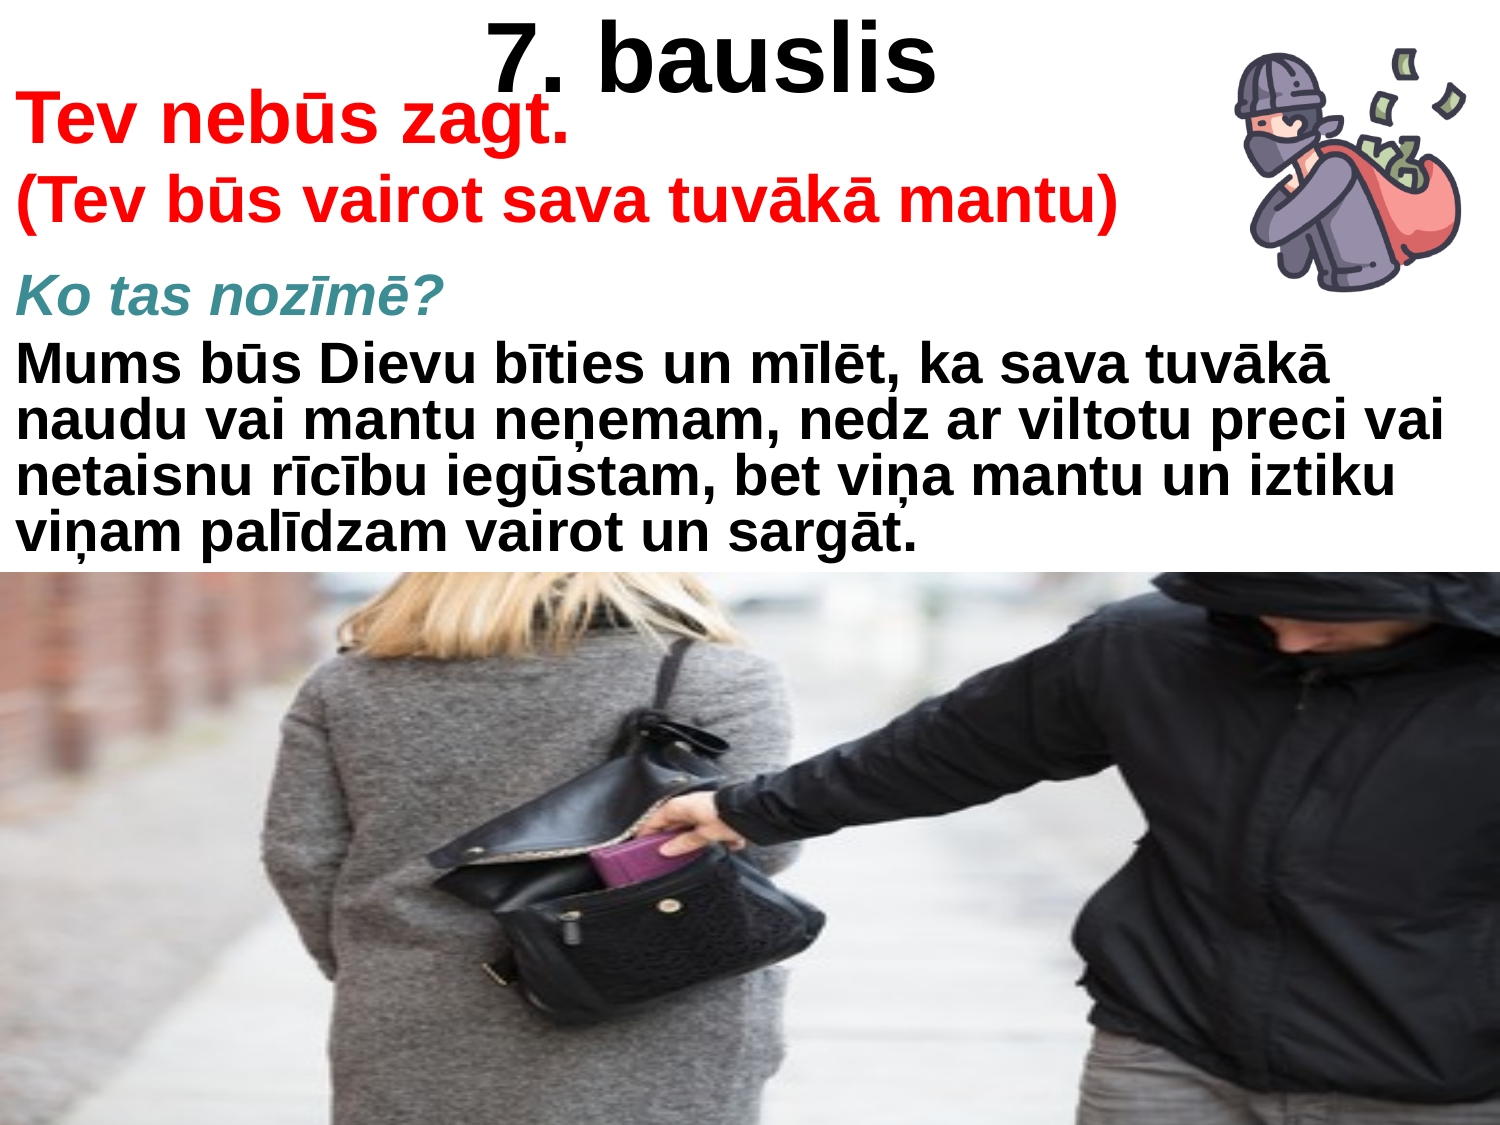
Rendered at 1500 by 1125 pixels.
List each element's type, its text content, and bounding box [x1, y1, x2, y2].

picture [1222, 42, 1479, 299]
text_box [547, 410, 953, 570]
title 7. bauslis [0, 18, 1424, 77]
picture [0, 571, 1500, 1125]
list Tev nebūs zagt. (Tev būs vairot sava tuvākā mantu) Ko tas nozīmē? Mums būs Dievu bīties un mīlēt, ka sava tuvākā naudu vai mantu neņemam, nedz ar viltotu preci vai netaisnu rīcību iegūstam, bet viņa mantu un iztiku viņam palīdzam vairot un sargāt. [0, 77, 1500, 571]
